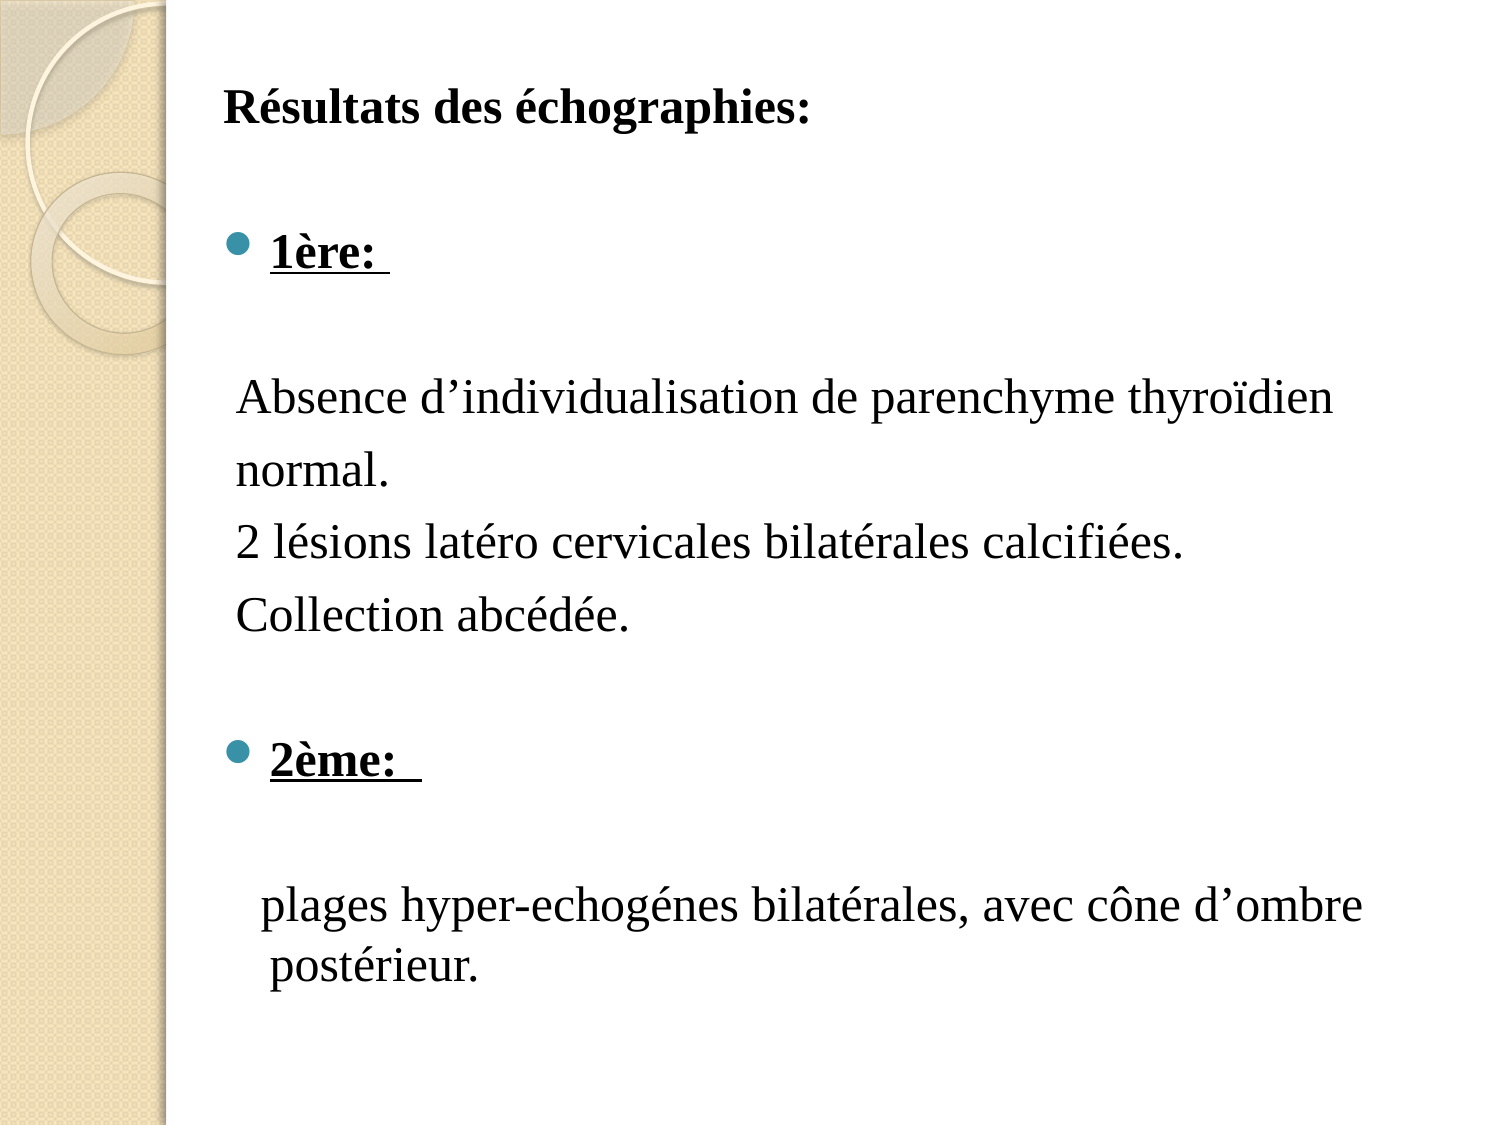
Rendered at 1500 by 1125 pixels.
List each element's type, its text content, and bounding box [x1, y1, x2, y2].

list Résultats des échographies: 1ère: Absence d’individualisation de parenchyme thyroïdien normal. 2 lésions latéro cervicales bilatérales calcifiées. Collection abcédée. 2ème: plages hyper-echogénes bilatérales, avec cône d’ombre postérieur. [194, 66, 1500, 1025]
